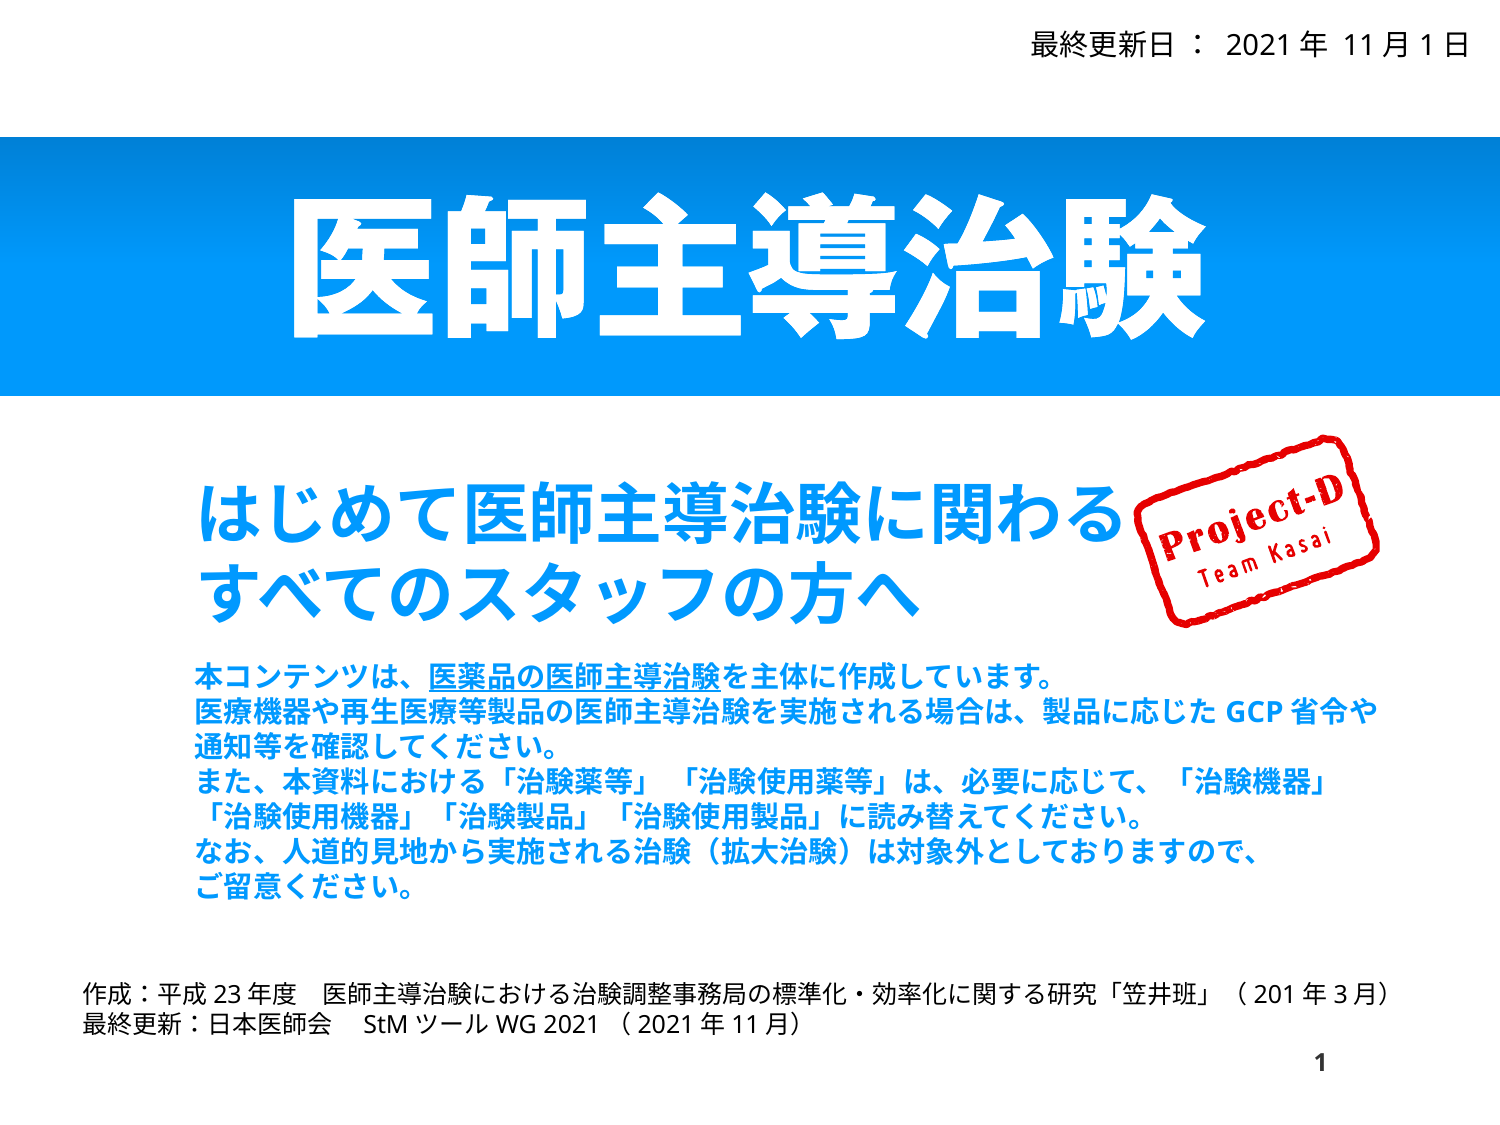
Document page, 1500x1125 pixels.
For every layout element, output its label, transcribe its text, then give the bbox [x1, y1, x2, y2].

picture [293, 192, 1207, 341]
text_box 最終更新日 ： 2021年 11月1日 [974, 18, 1487, 69]
text_box 作成：平成23年度 医師主導治験における治験調整事務局の標準化・効率化に関する研究「笠井班」（201年3月） 最終更新：日本医師会 StMツールWG 2021（2021年11月） [67, 971, 1433, 1046]
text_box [180, 434, 1380, 937]
text_box [0, 137, 1500, 396]
